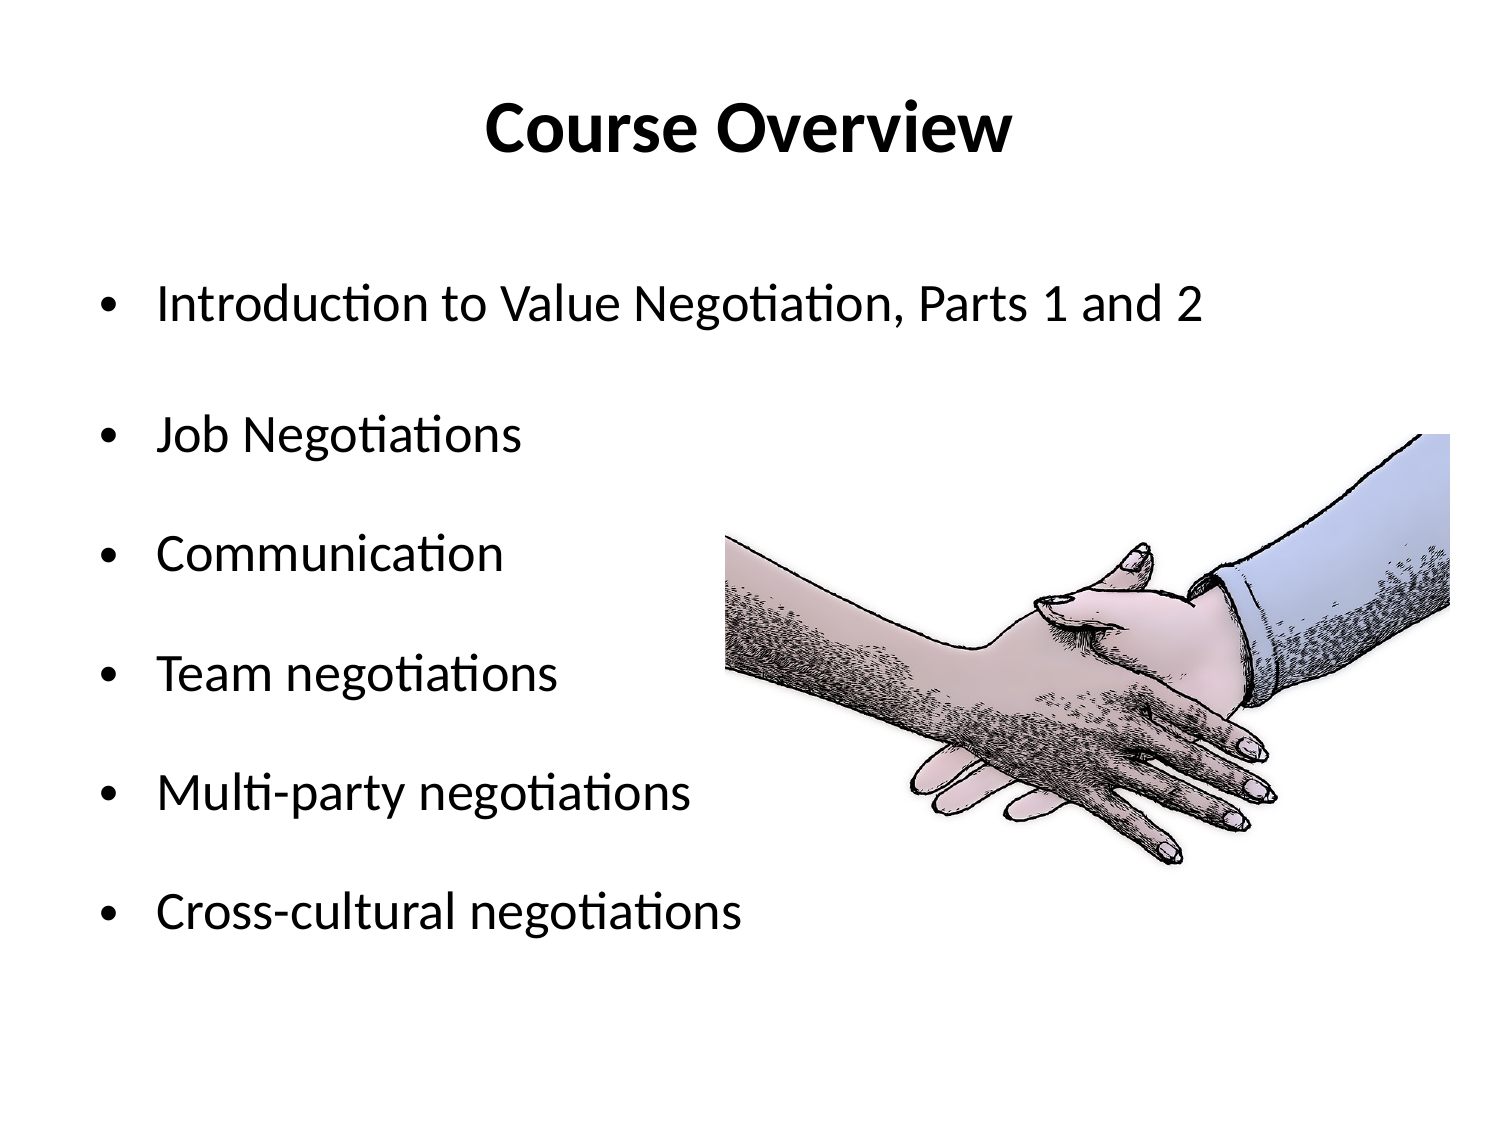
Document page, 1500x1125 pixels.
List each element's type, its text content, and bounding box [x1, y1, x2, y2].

list Introduction to Value Negotiation, Parts 1 and 2 Job Negotiations Communication Team negotiations Multi-party negotiations Cross-cultural negotiations [84, 275, 1500, 1013]
title Course Overview [0, 50, 1500, 218]
picture [724, 434, 1451, 891]
